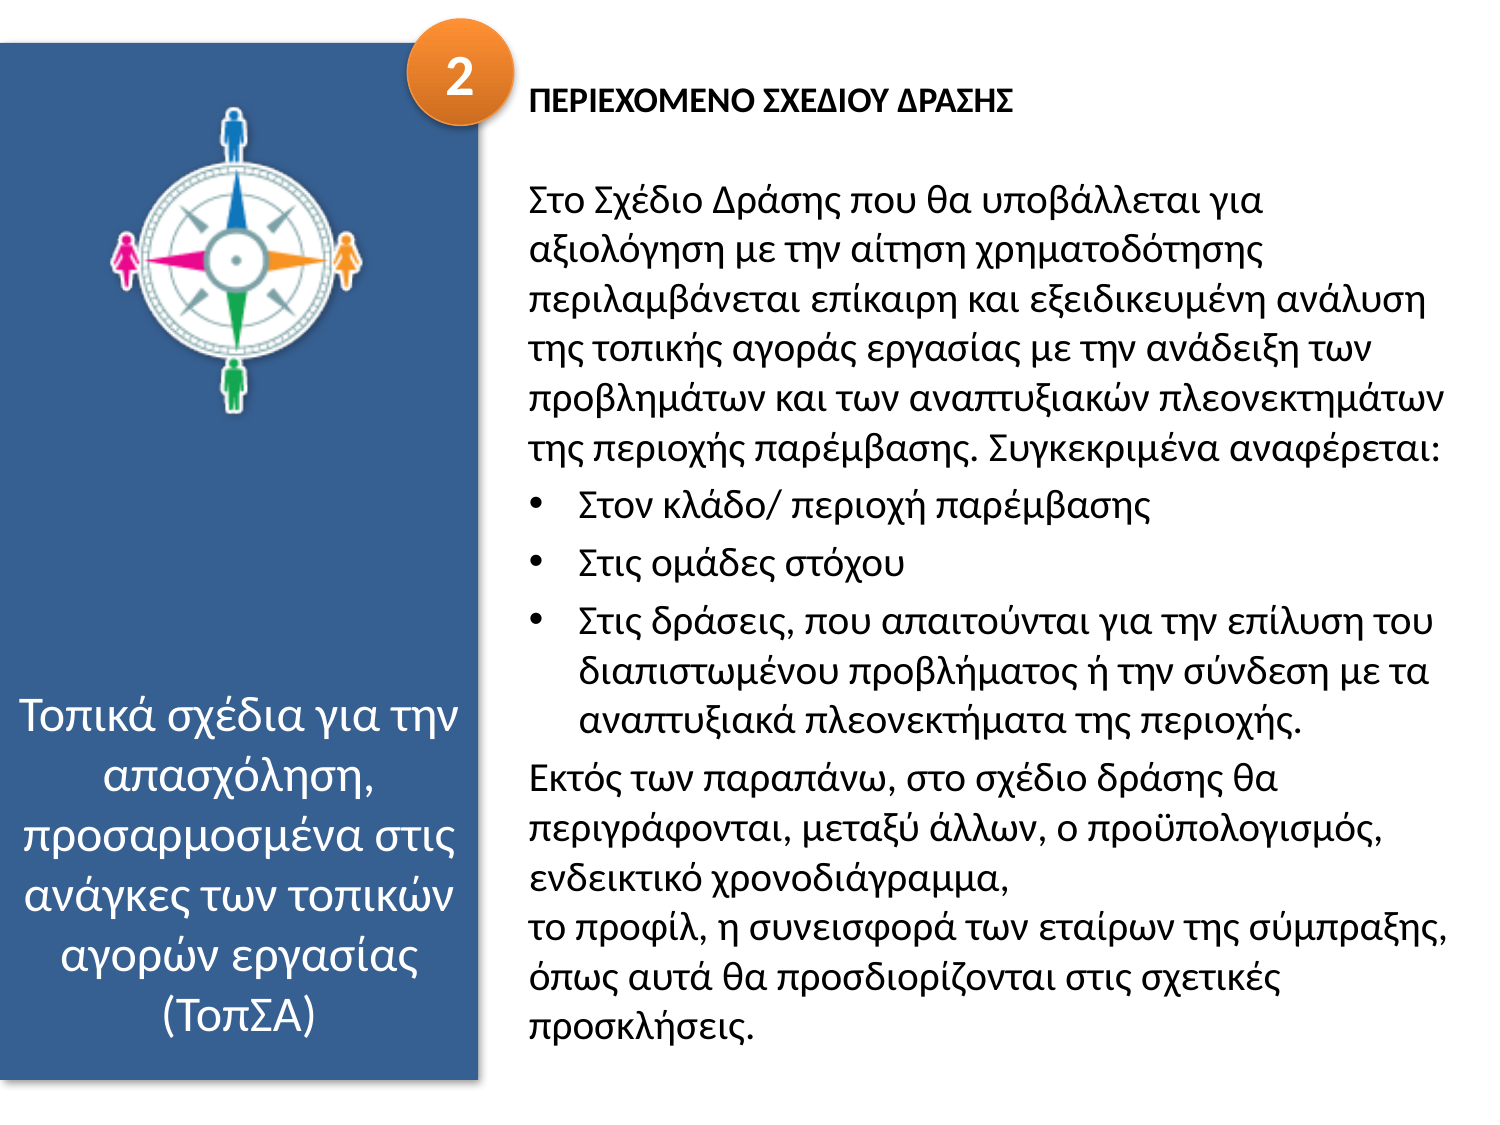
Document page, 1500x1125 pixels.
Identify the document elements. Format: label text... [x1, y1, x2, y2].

text_box Τοπικά σχέδια για την απασχόληση, προσαρμοσμένα στις ανάγκες των τοπικών αγορών εργασίας (ΤοπΣΑ) [0, 42, 479, 1080]
picture [104, 101, 374, 421]
text_box 2 [406, 18, 515, 127]
list ΠΕΡΙΕΧΟΜΕΝΟ ΣΧΕΔΙΟΥ ΔΡΑΣΗΣ Στο Σχέδιο Δράσης που θα υποβάλλεται για αξιολόγηση με την αίτηση χρηματοδότησης περιλαμβάνεται επίκαιρη και εξειδικευμένη ανάλυση της τοπικής αγοράς εργασίας με την ανάδειξη των προβλημάτων και των αναπτυξιακών πλεονεκτημάτων της περιοχής παρέμβασης. Συγκεκριμένα αναφέρεται: Στον κλάδο/ περιοχή παρέμβασης Στις ομάδες στόχου Στις δράσεις, που απαιτούνται για την επίλυση του διαπιστωμένου προβλήματος ή την σύνδεση με τα αναπτυξιακά πλεονεκτήματα της περιοχής. Εκτός των παραπάνω, στο σχέδιο δράσης θα περιγράφονται, μεταξύ άλλων, ο προϋπολογισμός, ενδεικτικό χρονοδιάγραμμα, το προφίλ, η συνεισφορά των εταίρων της σύμπραξης, όπως αυτά θα προσδιορίζονται στις σχετικές προσκλήσεις. [513, 42, 1471, 1083]
